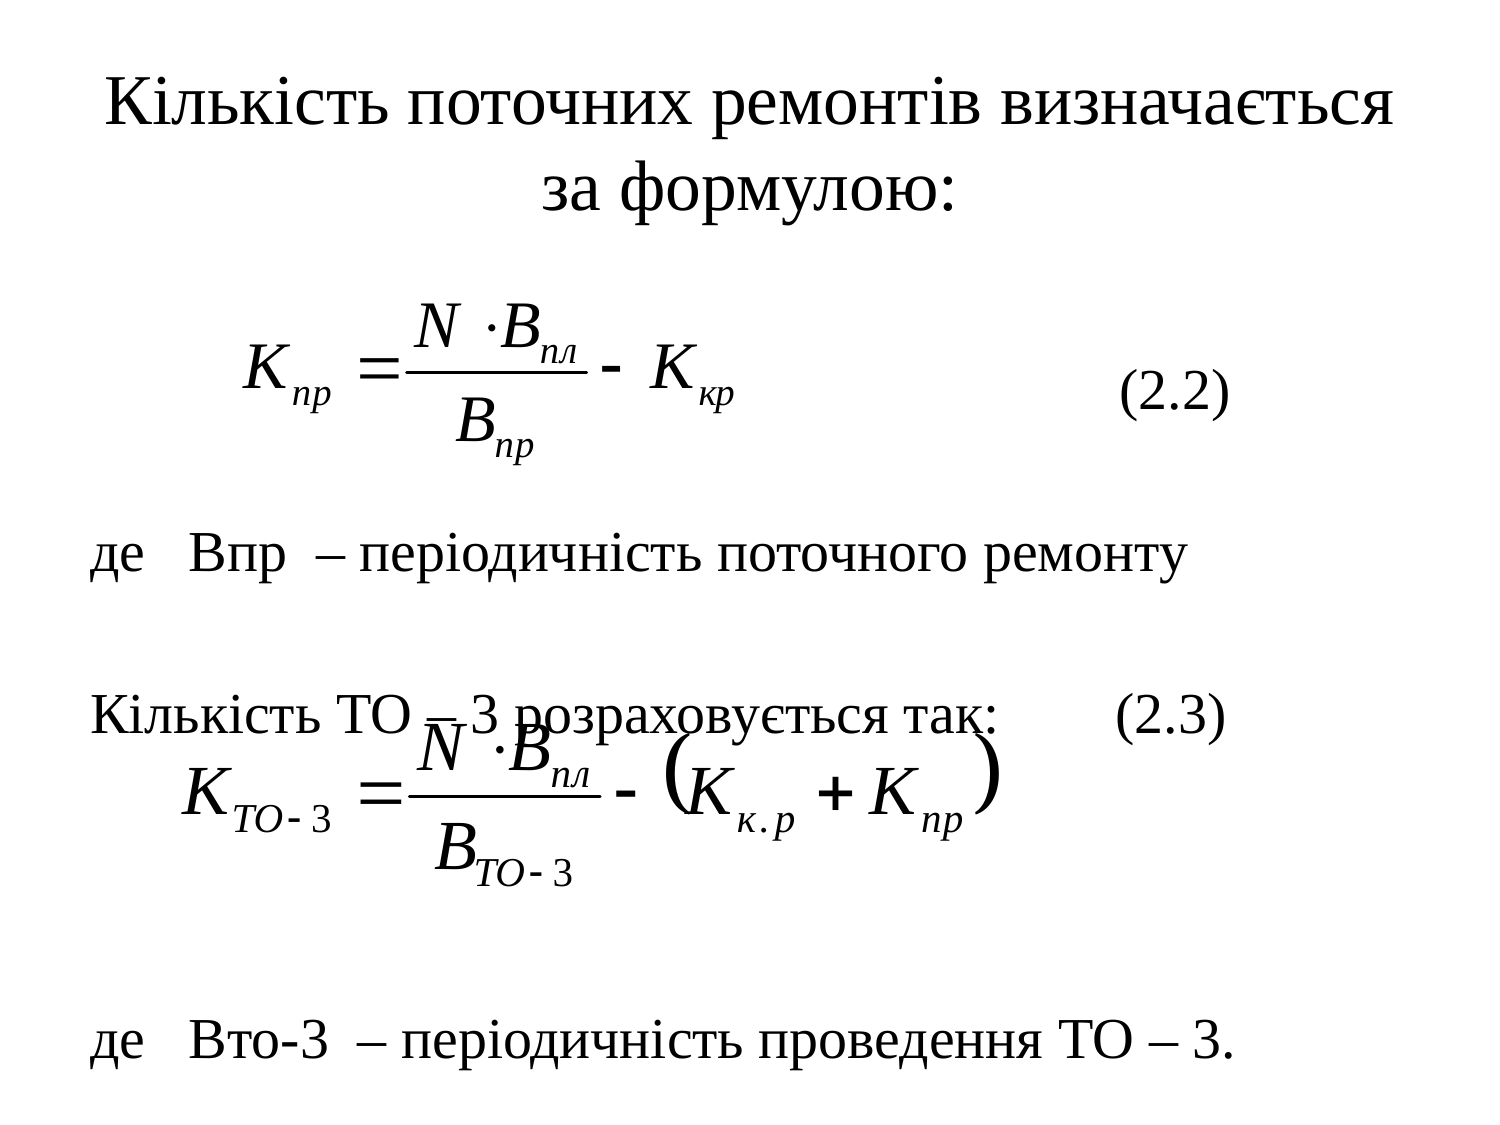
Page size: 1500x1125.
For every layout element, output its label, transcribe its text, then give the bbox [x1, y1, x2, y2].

title Кількість поточних ремонтів визначається за формулою: [75, 45, 1425, 233]
list (2.2) де Впр – періодичність поточного ремонту Кількість ТО – 3 розраховується так: (2.3) де Вто-3 – періодичність проведення ТО – 3. [75, 262, 1425, 1079]
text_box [230, 283, 752, 478]
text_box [169, 702, 1003, 903]
